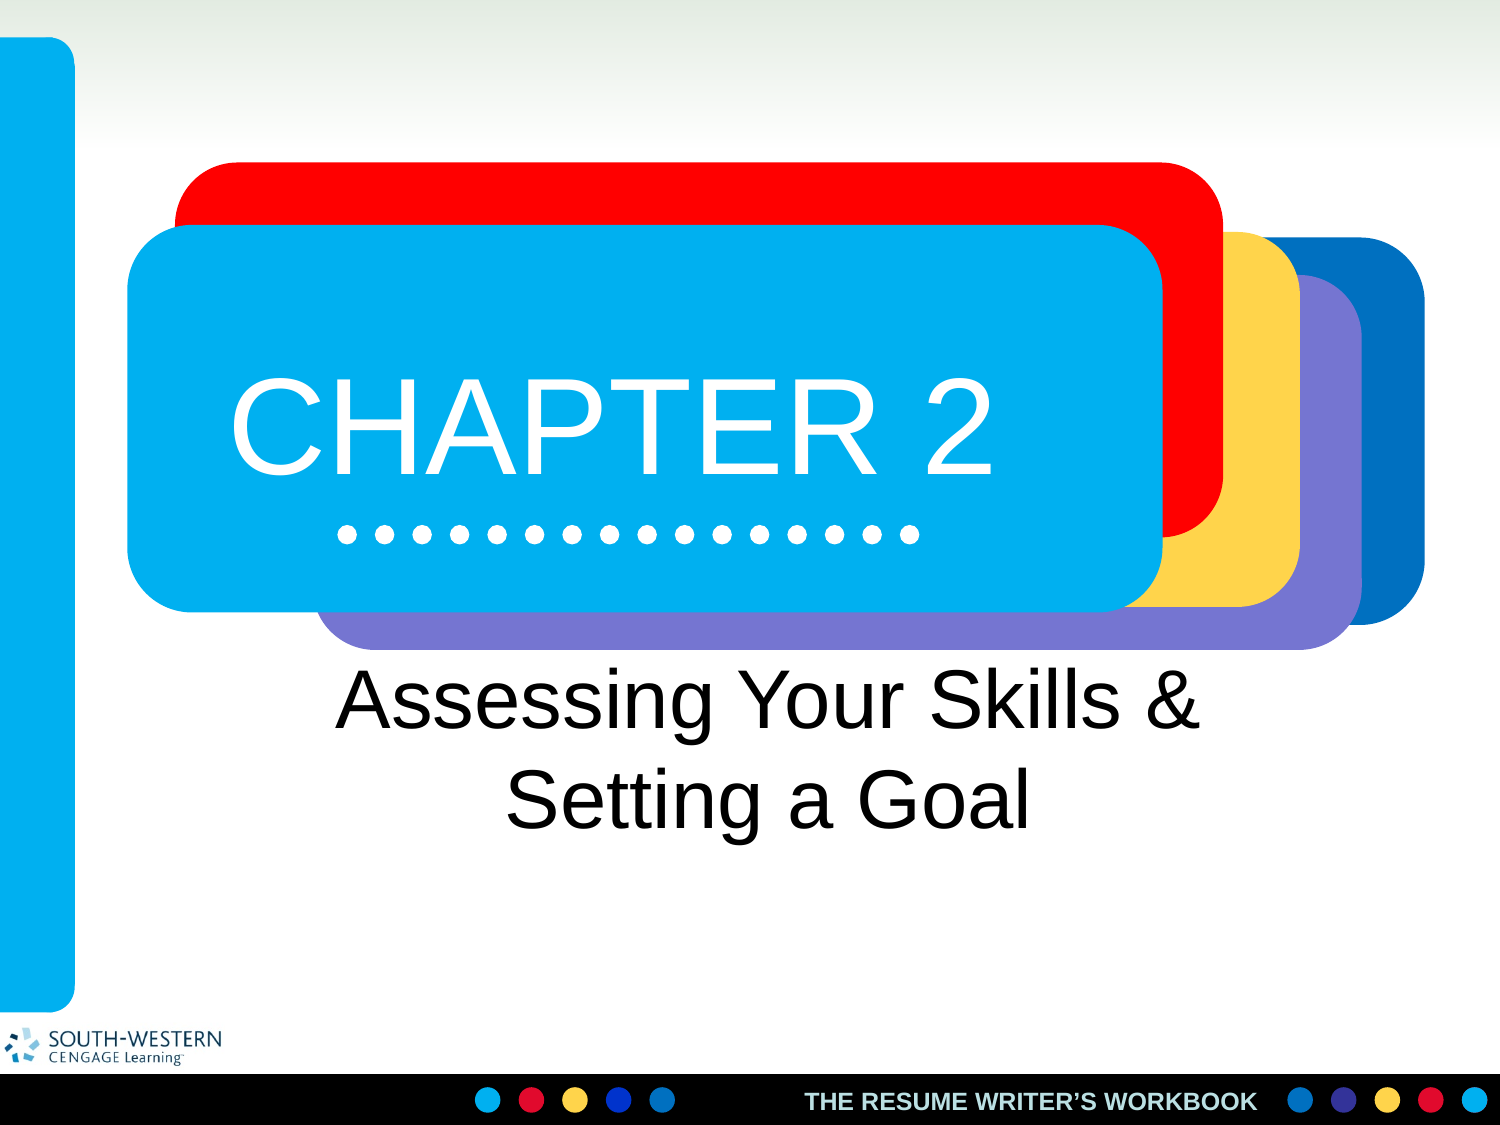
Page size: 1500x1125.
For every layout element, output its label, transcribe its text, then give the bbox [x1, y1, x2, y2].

title CHAPTER 2 [206, 226, 1131, 613]
subtitle Assessing Your Skills & Setting a Goal [287, 637, 1251, 926]
picture [0, 1022, 225, 1073]
